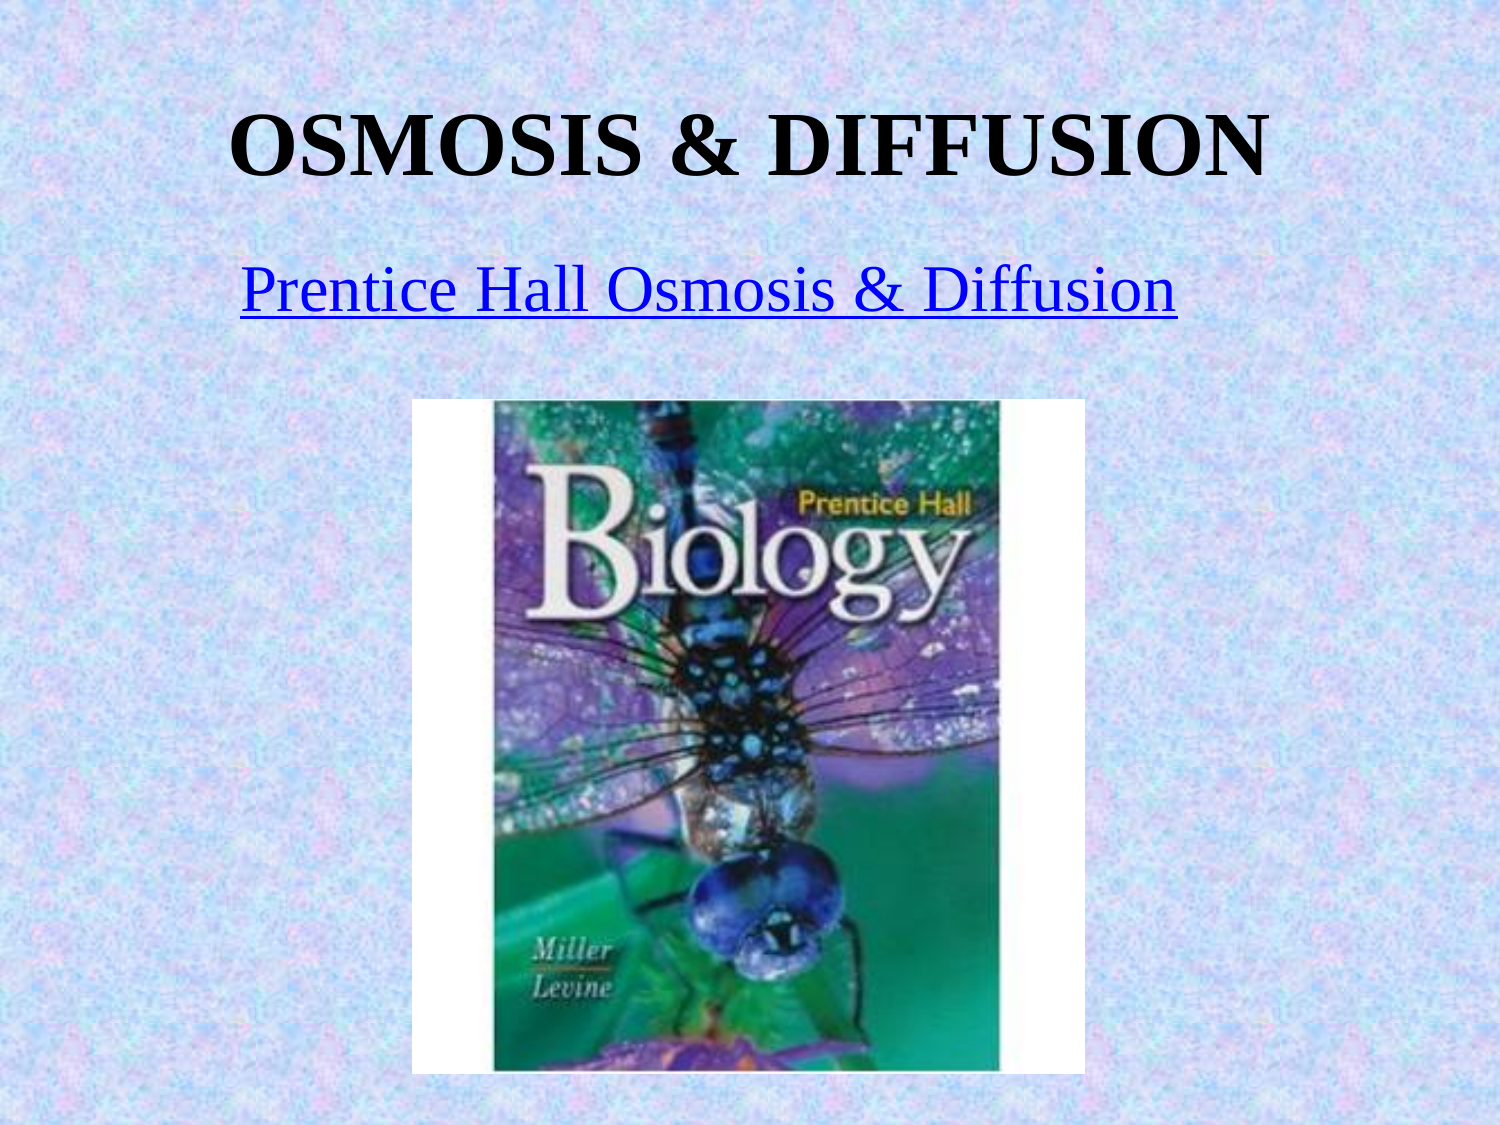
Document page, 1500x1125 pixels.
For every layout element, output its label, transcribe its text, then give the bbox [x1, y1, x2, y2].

picture [0, 0, 1500, 1125]
list Prentice Hall Osmosis & Diffusion [225, 237, 1275, 413]
title OSMOSIS & DIFFUSION [75, 45, 1425, 233]
